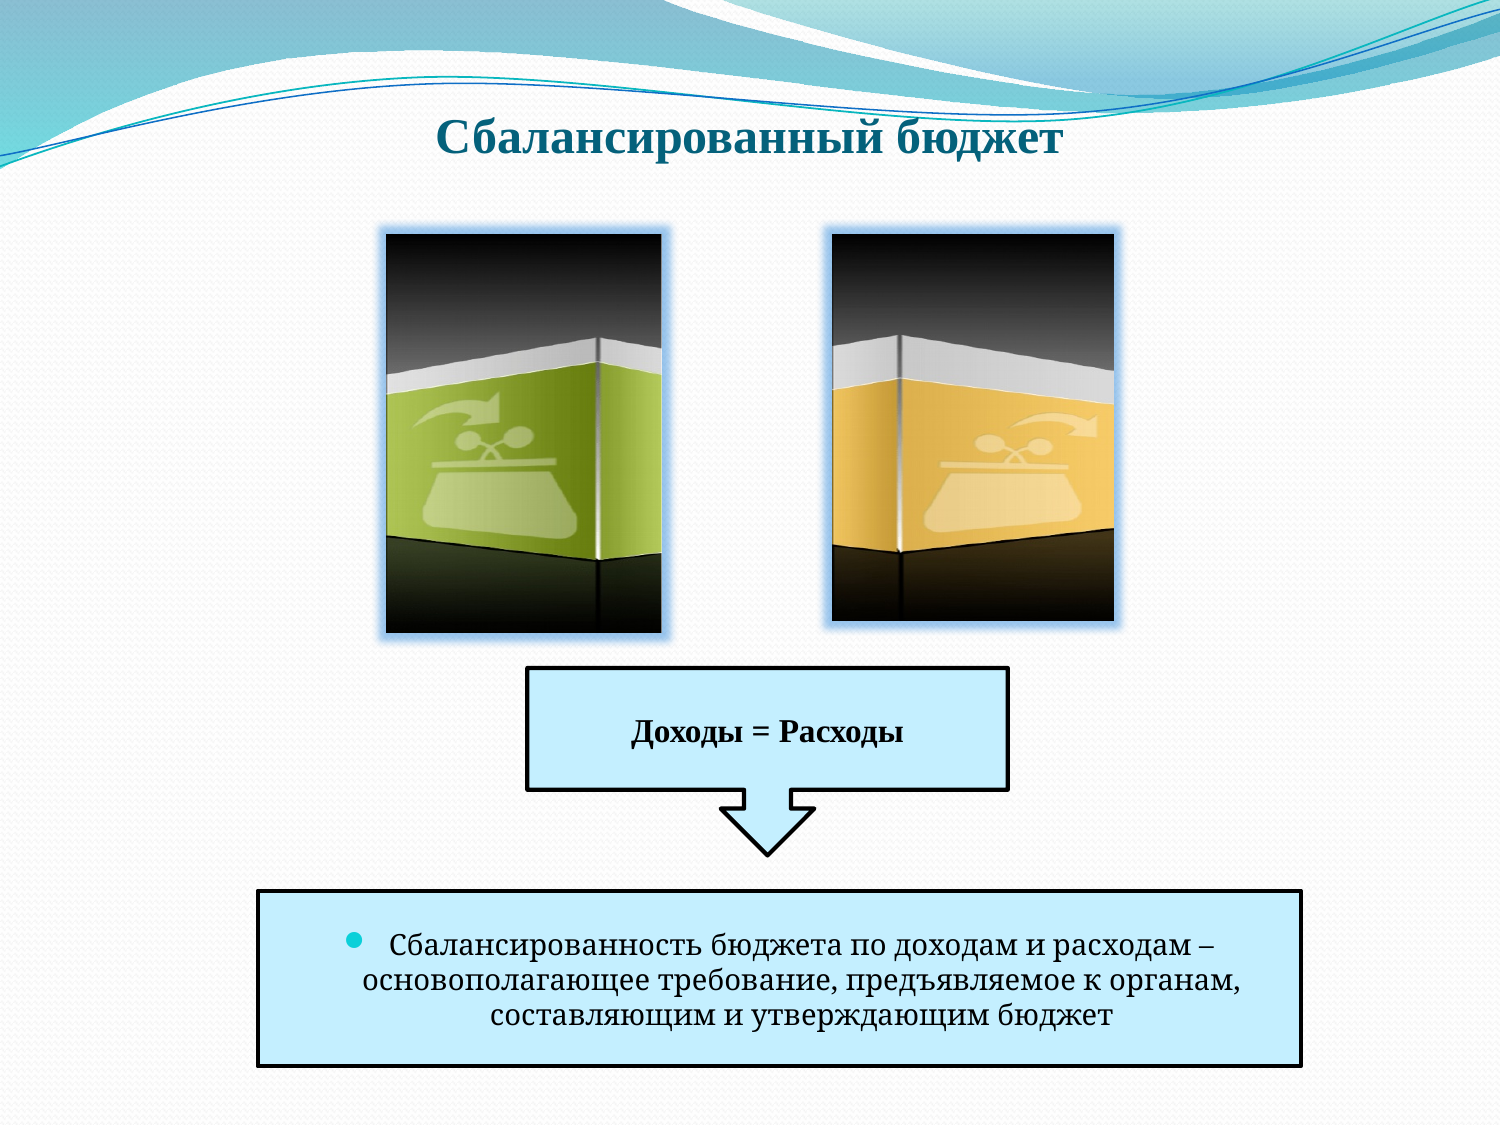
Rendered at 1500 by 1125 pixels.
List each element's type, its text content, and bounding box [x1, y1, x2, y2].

list Сбалансированность бюджета по доходам и расходам – основополагающее требование, предъявляемое к органам, составляющим и утверждающим бюджет [256, 889, 1303, 1068]
title Сбалансированный бюджет [75, 35, 1425, 164]
picture [831, 234, 1114, 622]
text_box Доходы = Расходы [525, 665, 1010, 858]
picture [386, 234, 662, 634]
